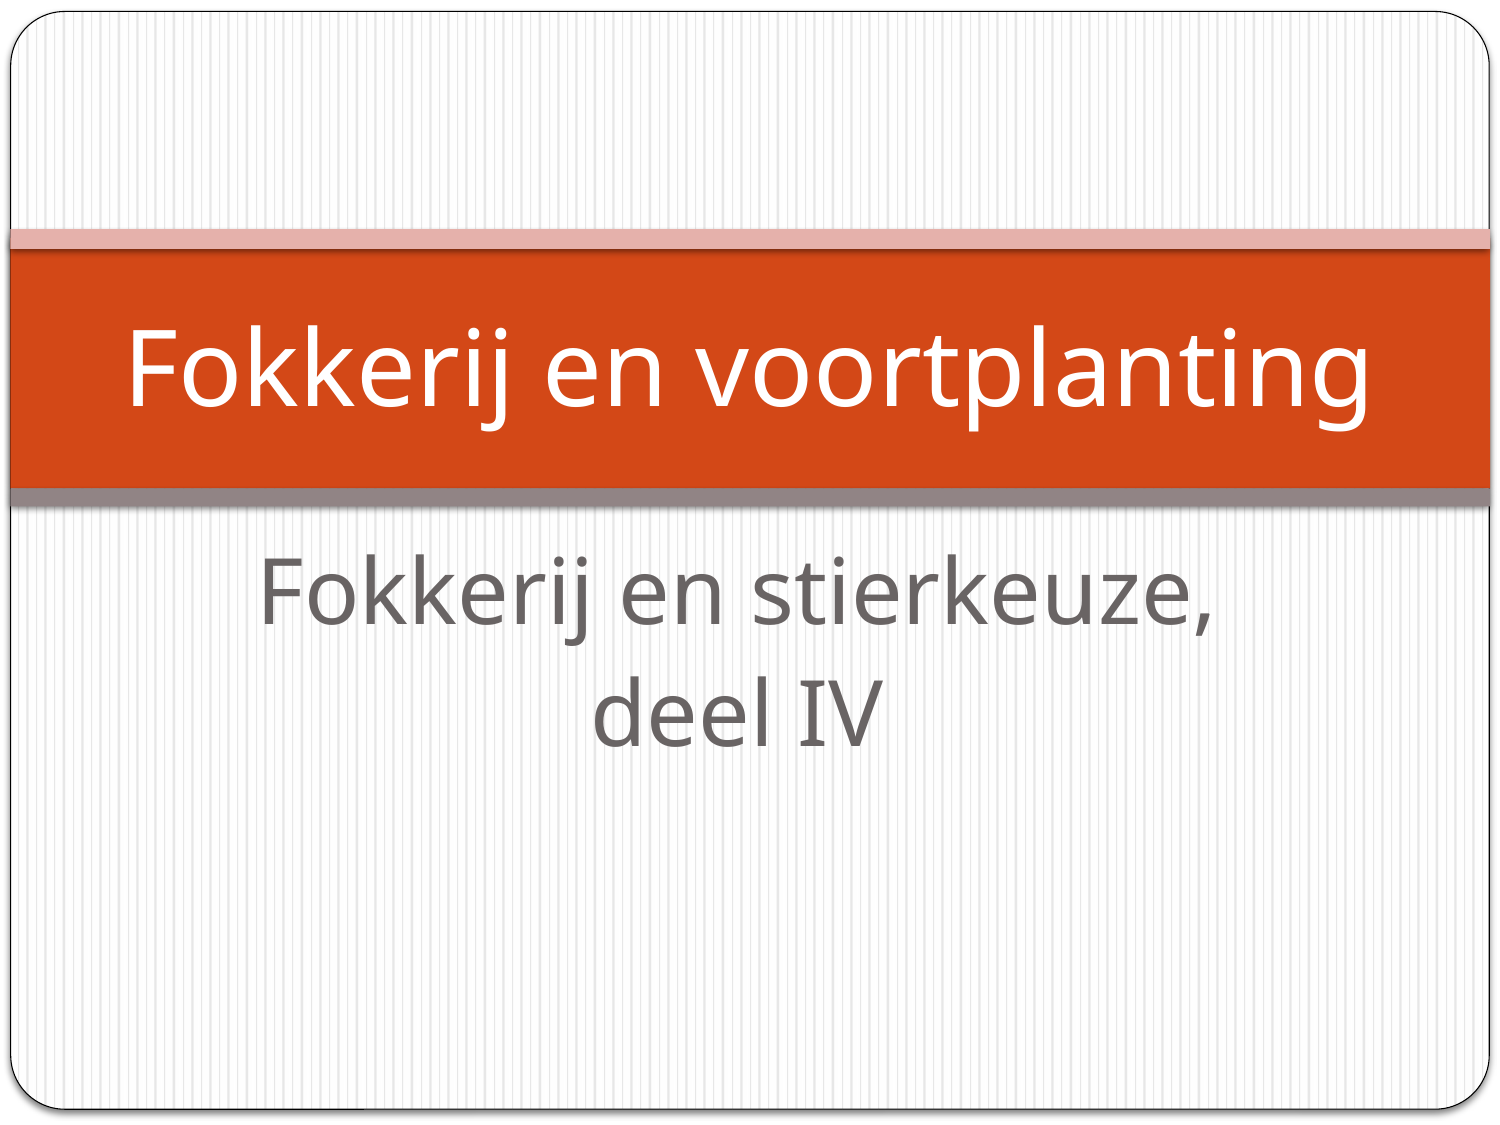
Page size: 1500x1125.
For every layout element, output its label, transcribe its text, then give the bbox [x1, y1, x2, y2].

subtitle Fokkerij en stierkeuze, deel IV [212, 525, 1263, 788]
title Fokkerij en voortplanting [75, 247, 1425, 489]
